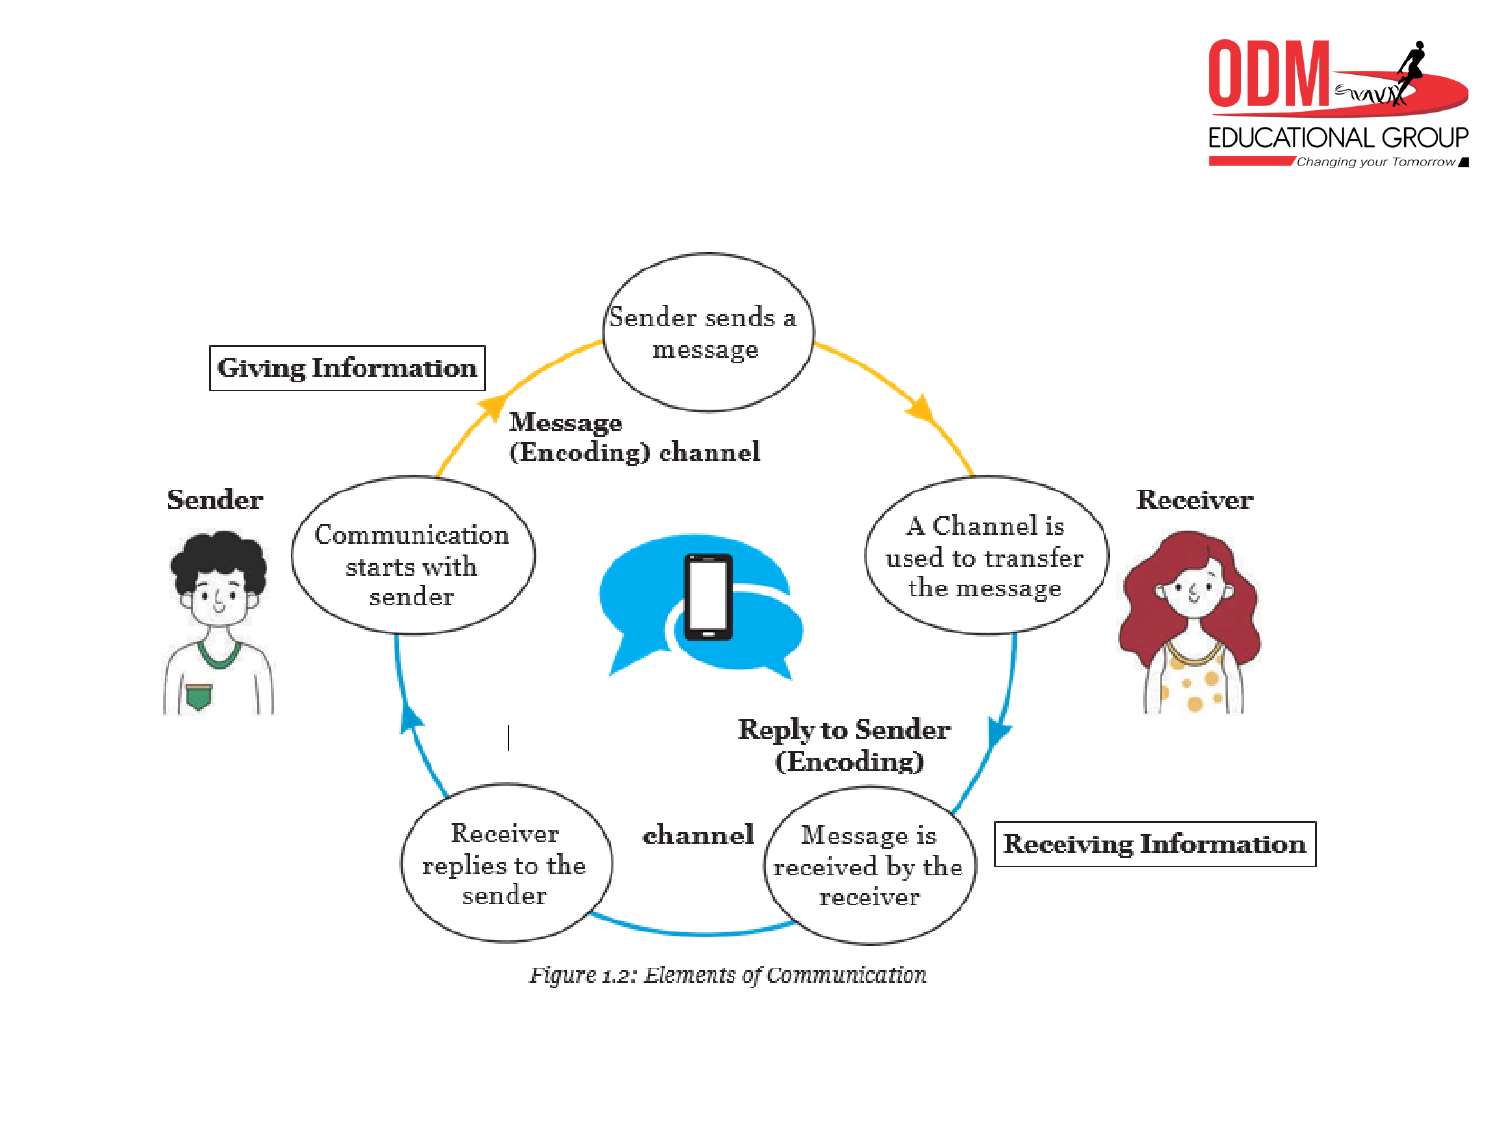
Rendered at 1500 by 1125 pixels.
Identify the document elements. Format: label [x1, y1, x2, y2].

list [116, 236, 1359, 1000]
picture [1209, 39, 1469, 168]
